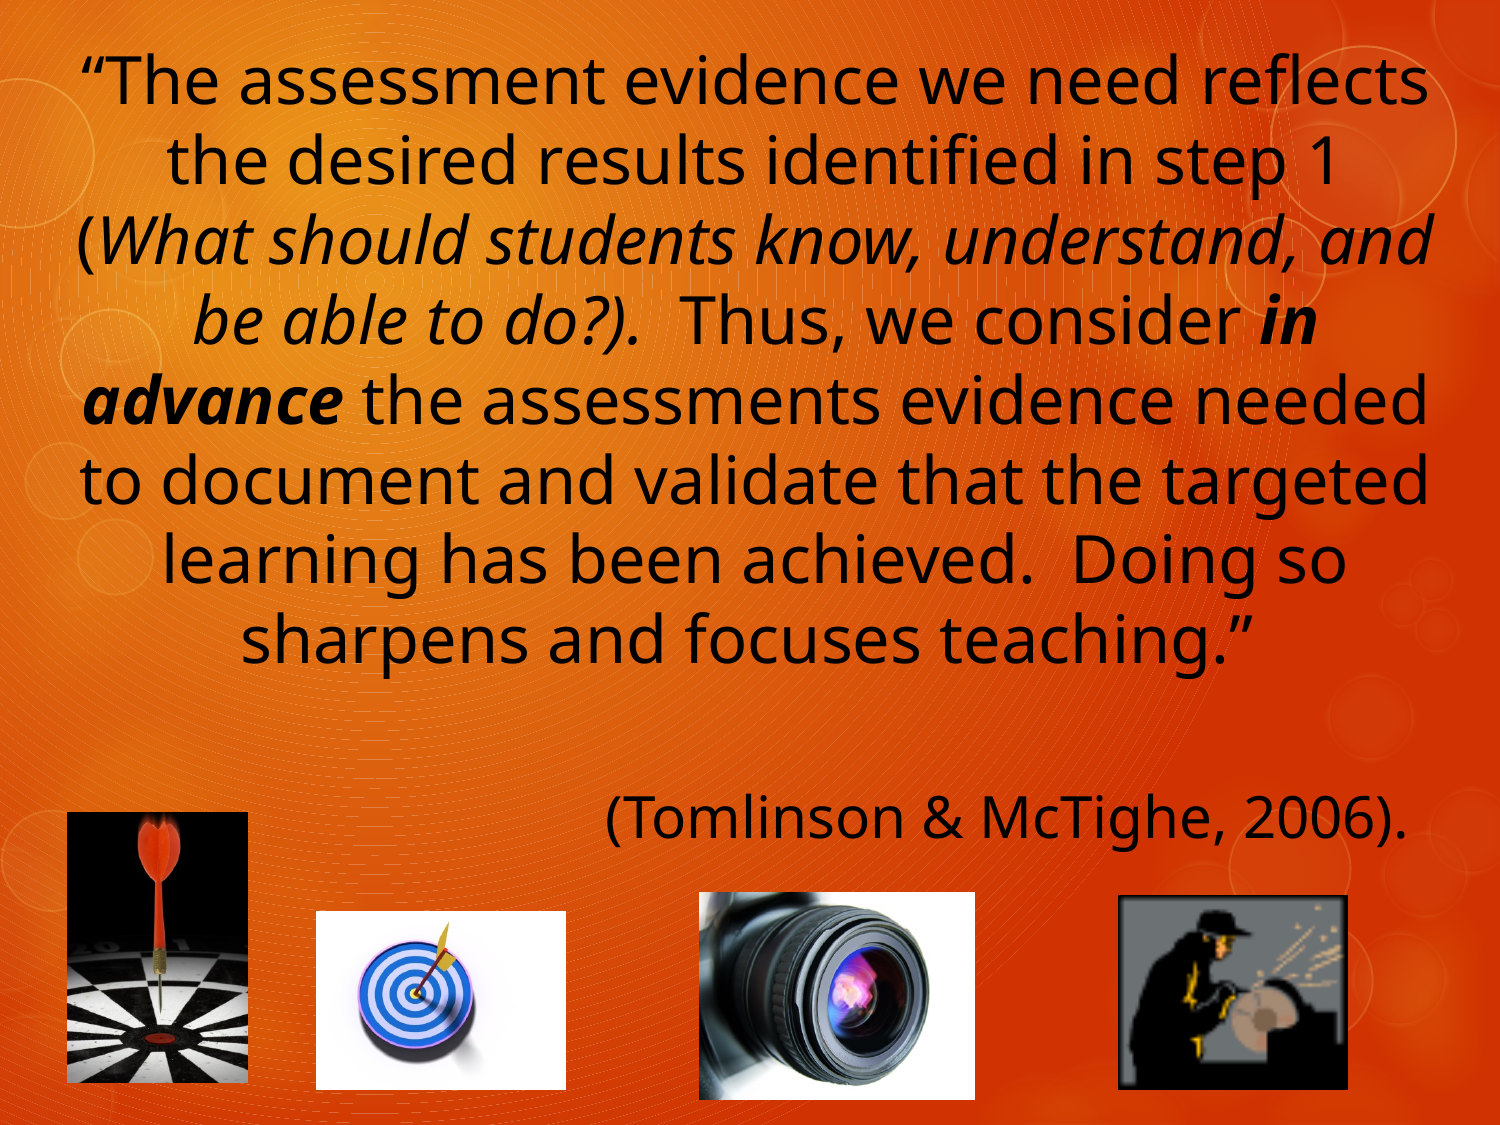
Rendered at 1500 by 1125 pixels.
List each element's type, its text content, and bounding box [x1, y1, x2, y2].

picture [1118, 894, 1348, 1090]
text_box (Tomlinson & McTighe, 2006). [590, 772, 1425, 858]
picture [699, 892, 975, 1100]
picture [66, 811, 248, 1084]
picture [316, 911, 567, 1090]
text_box “The assessment evidence we need reflects the desired results identified in step 1 (What should students know, understand, and be able to do?). Thus, we consider in advance the assessments evidence needed to document and validate that the targeted learning has been achieved. Doing so sharpens and focuses teaching.” [56, 30, 1457, 685]
